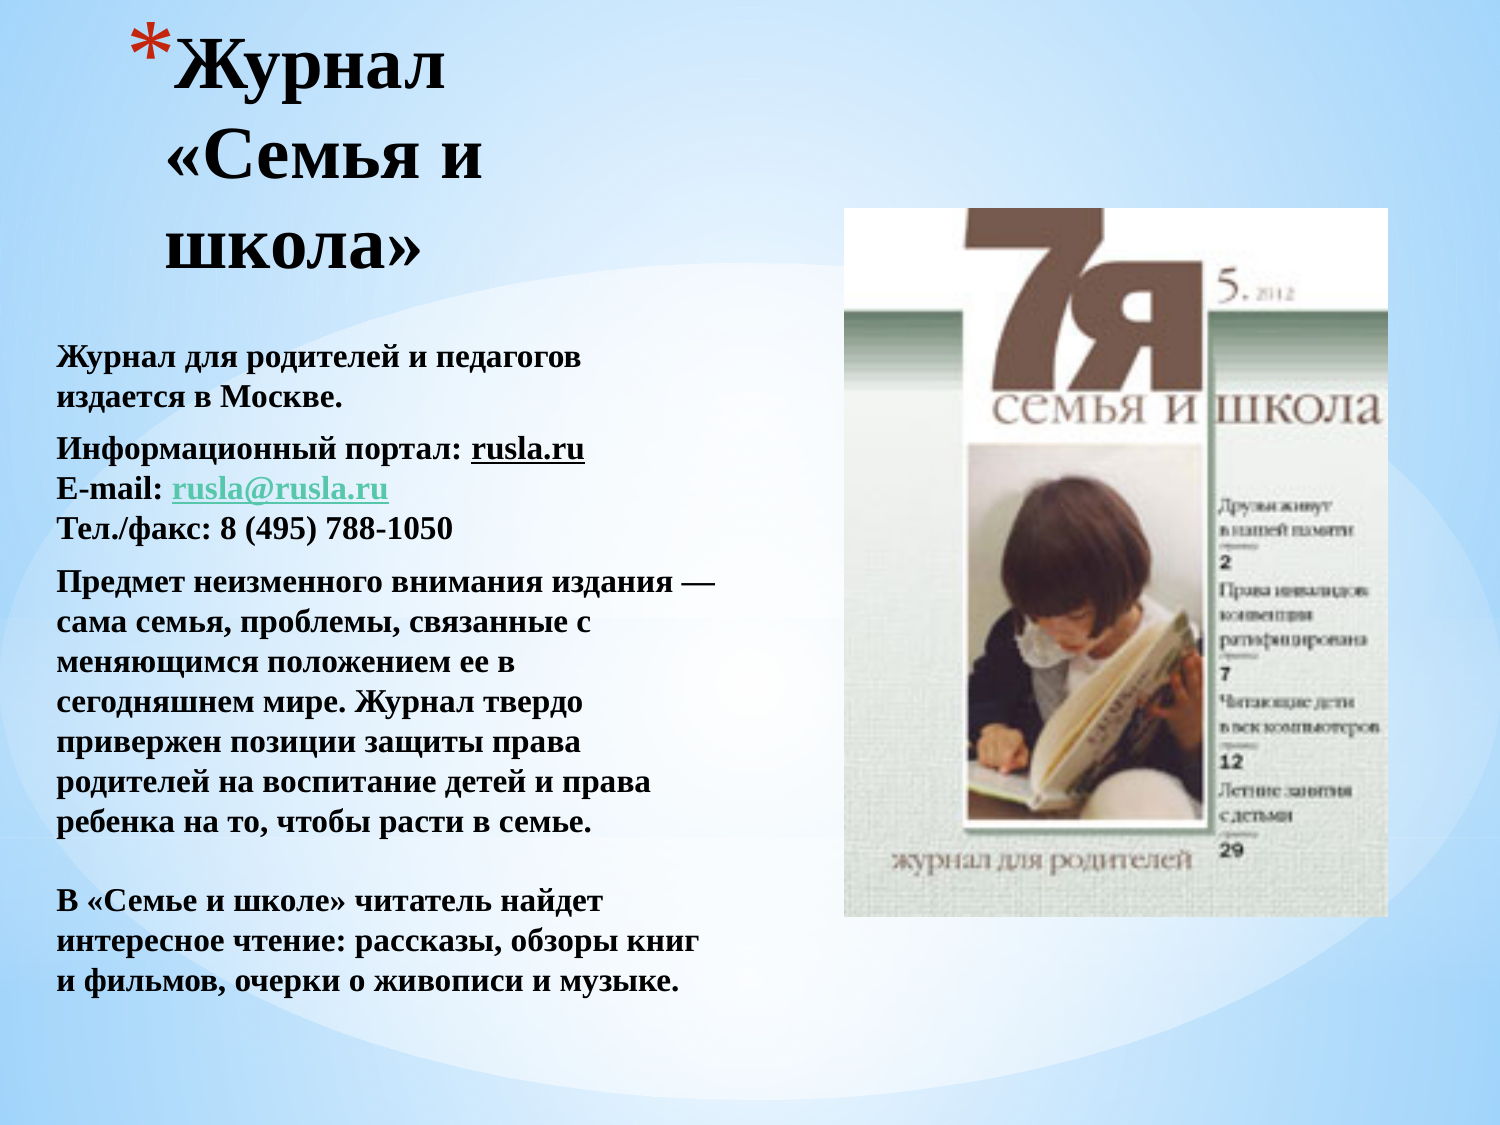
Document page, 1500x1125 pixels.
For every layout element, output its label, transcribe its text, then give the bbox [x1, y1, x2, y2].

title Журнал «Семья и школа» [112, 30, 709, 291]
list Журнал для родителей и педагогов издается в Москве. Информационный портал: rusla.ru E-mail: rusla@rusla.ru Тел./факс: 8 (495) 788-1050 Предмет неизменного внимания издания — сама семья, проблемы, связанные с меняющимся положением ее в сегодняшнем мире. Журнал твердо привержен позиции защиты права родителей на воспитание детей и права ребенка на то, чтобы расти в семье. В «Семье и школе» читатель найдет интересное чтение: рассказы, обзоры книг и фильмов, очерки о живописи и музыке. [41, 326, 733, 1024]
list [844, 207, 1389, 918]
